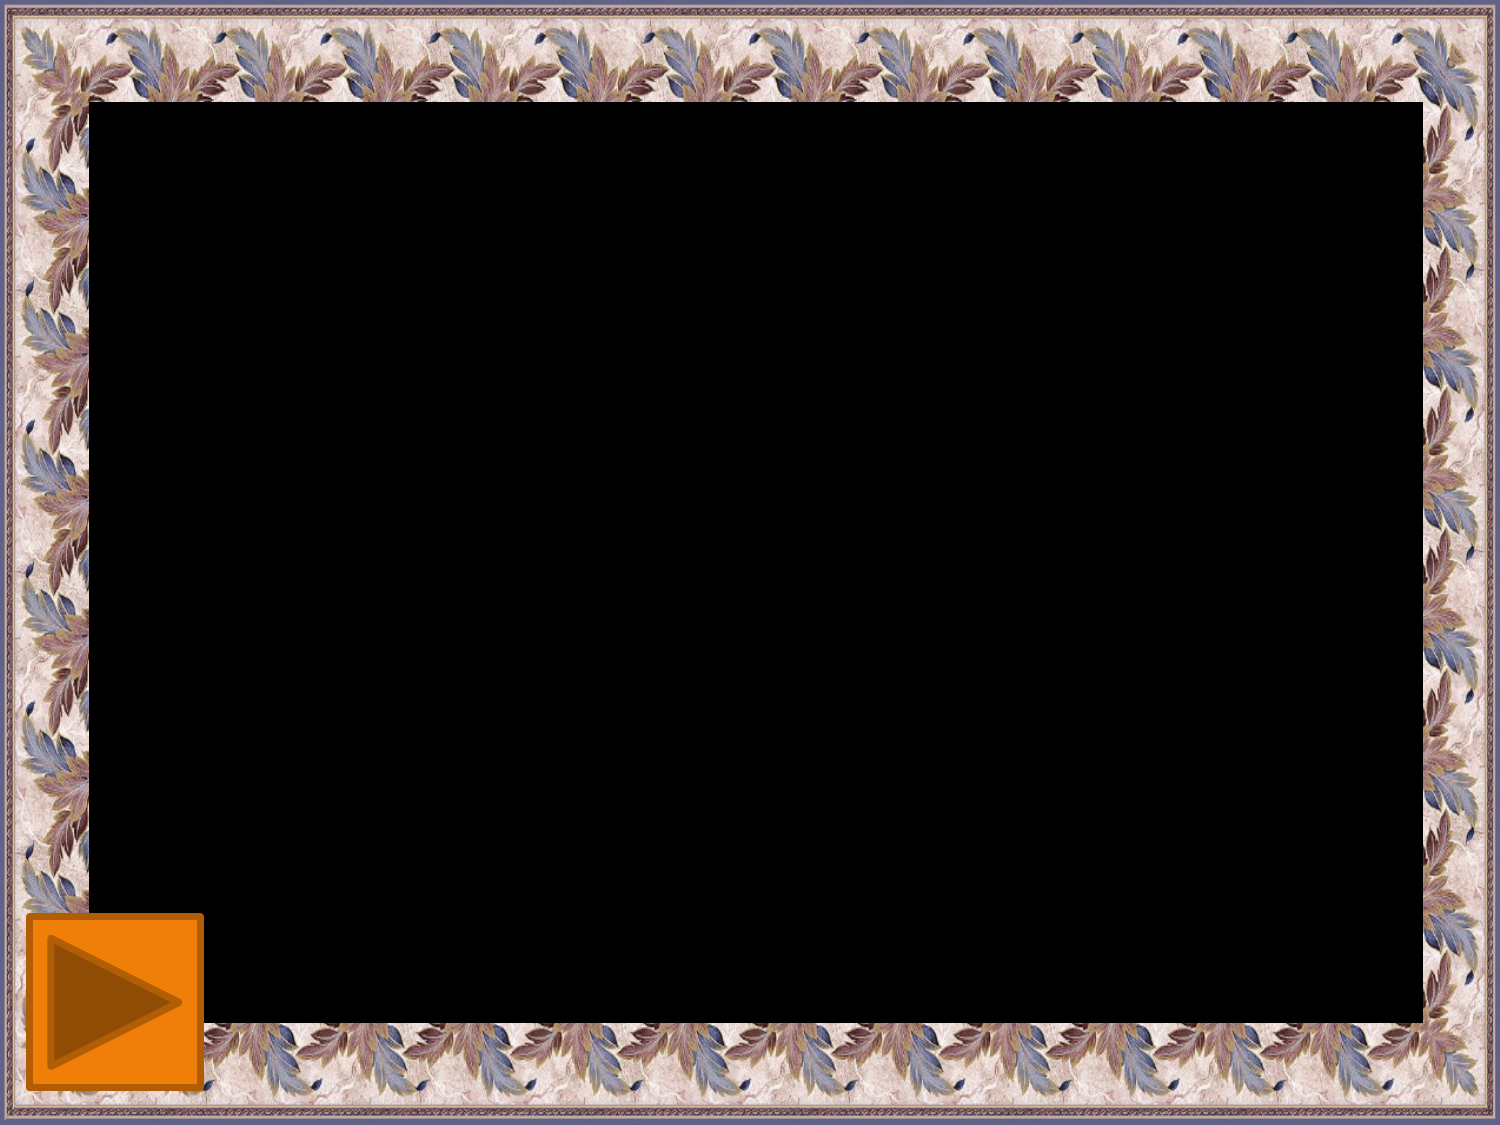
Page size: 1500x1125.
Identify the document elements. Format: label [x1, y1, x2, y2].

text_box [88, 101, 1424, 1024]
picture [0, 0, 1500, 1125]
